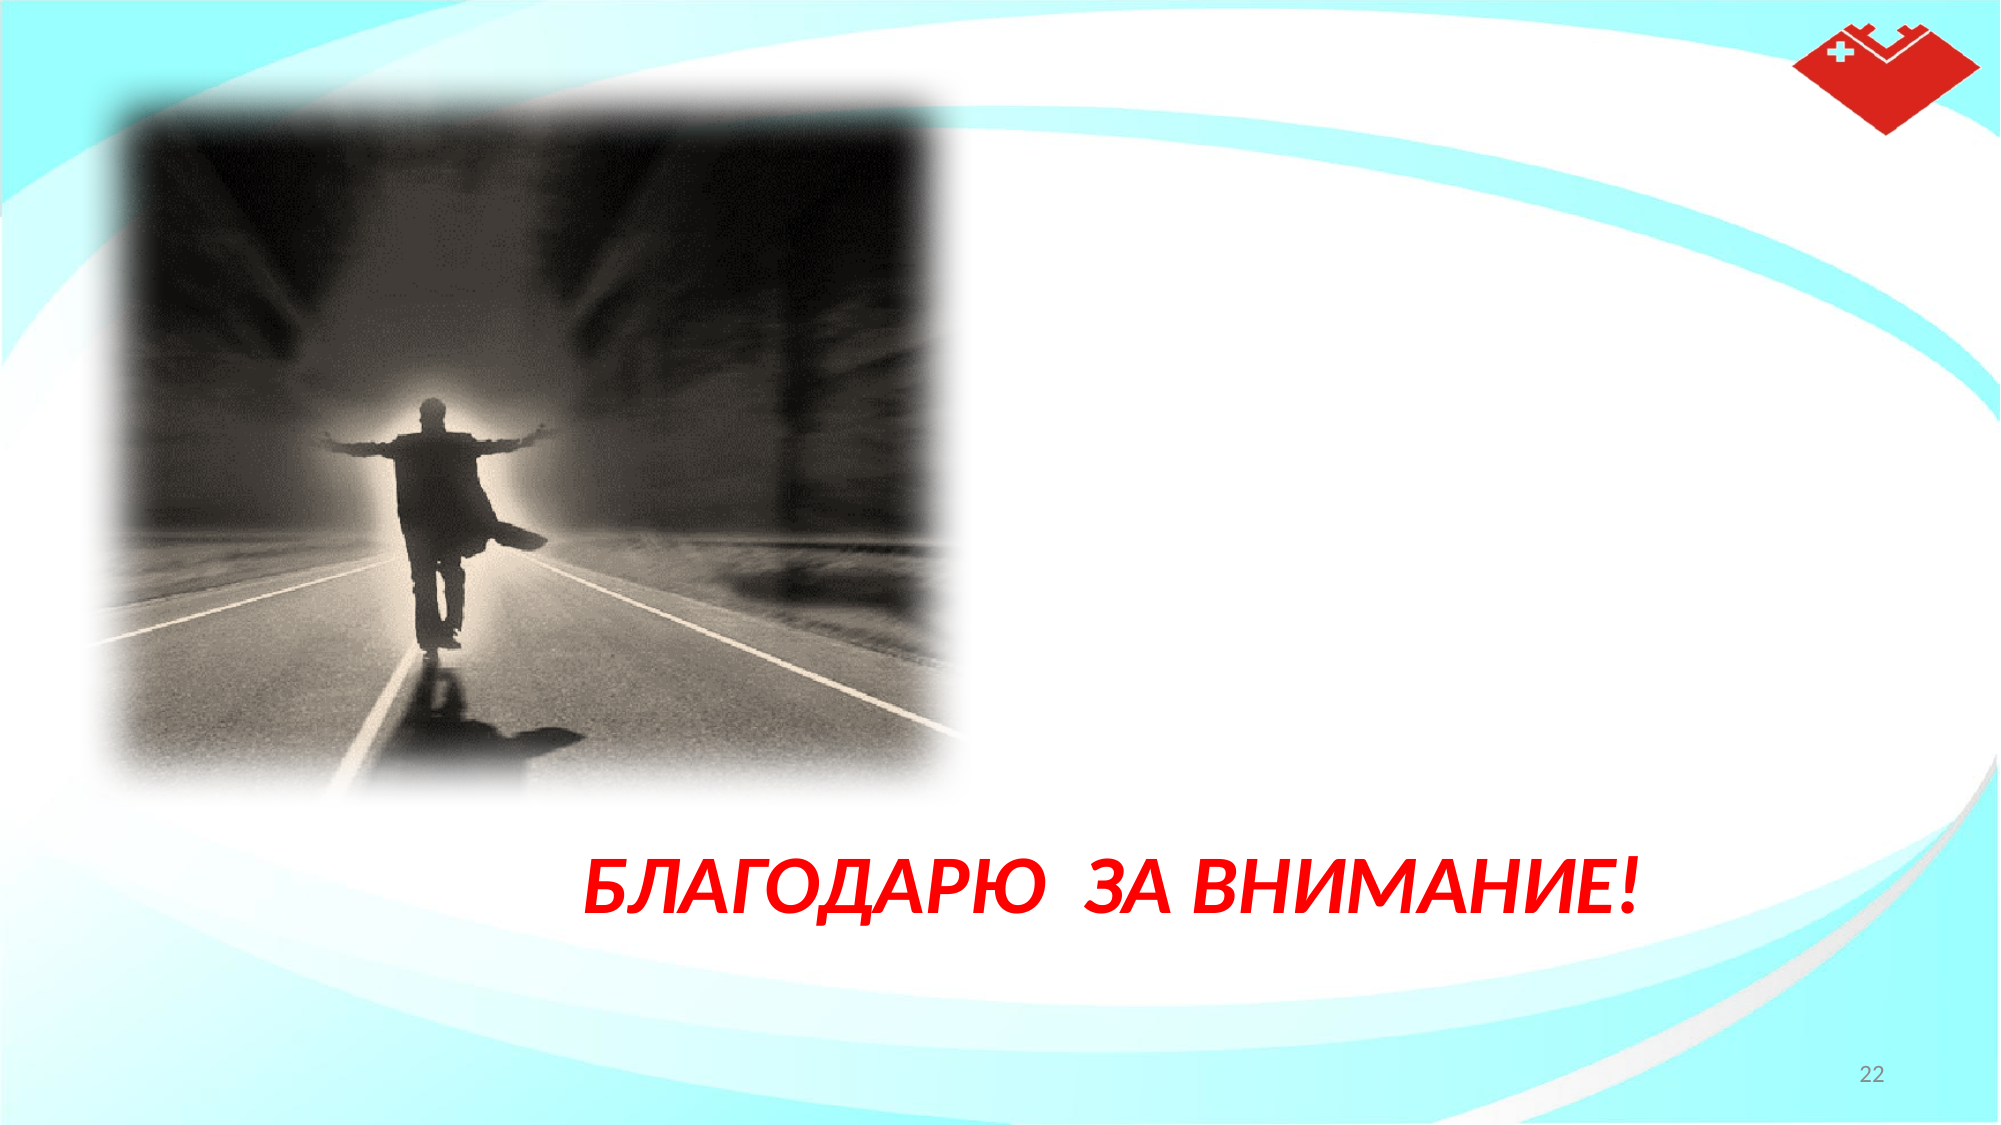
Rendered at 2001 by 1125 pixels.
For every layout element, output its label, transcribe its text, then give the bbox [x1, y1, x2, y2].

slide_number 22 [1433, 1042, 1900, 1103]
picture [0, 0, 2000, 1125]
text_box БЛАГОДАРЮ ЗА ВНИМАНИЕ! [491, 822, 1733, 938]
